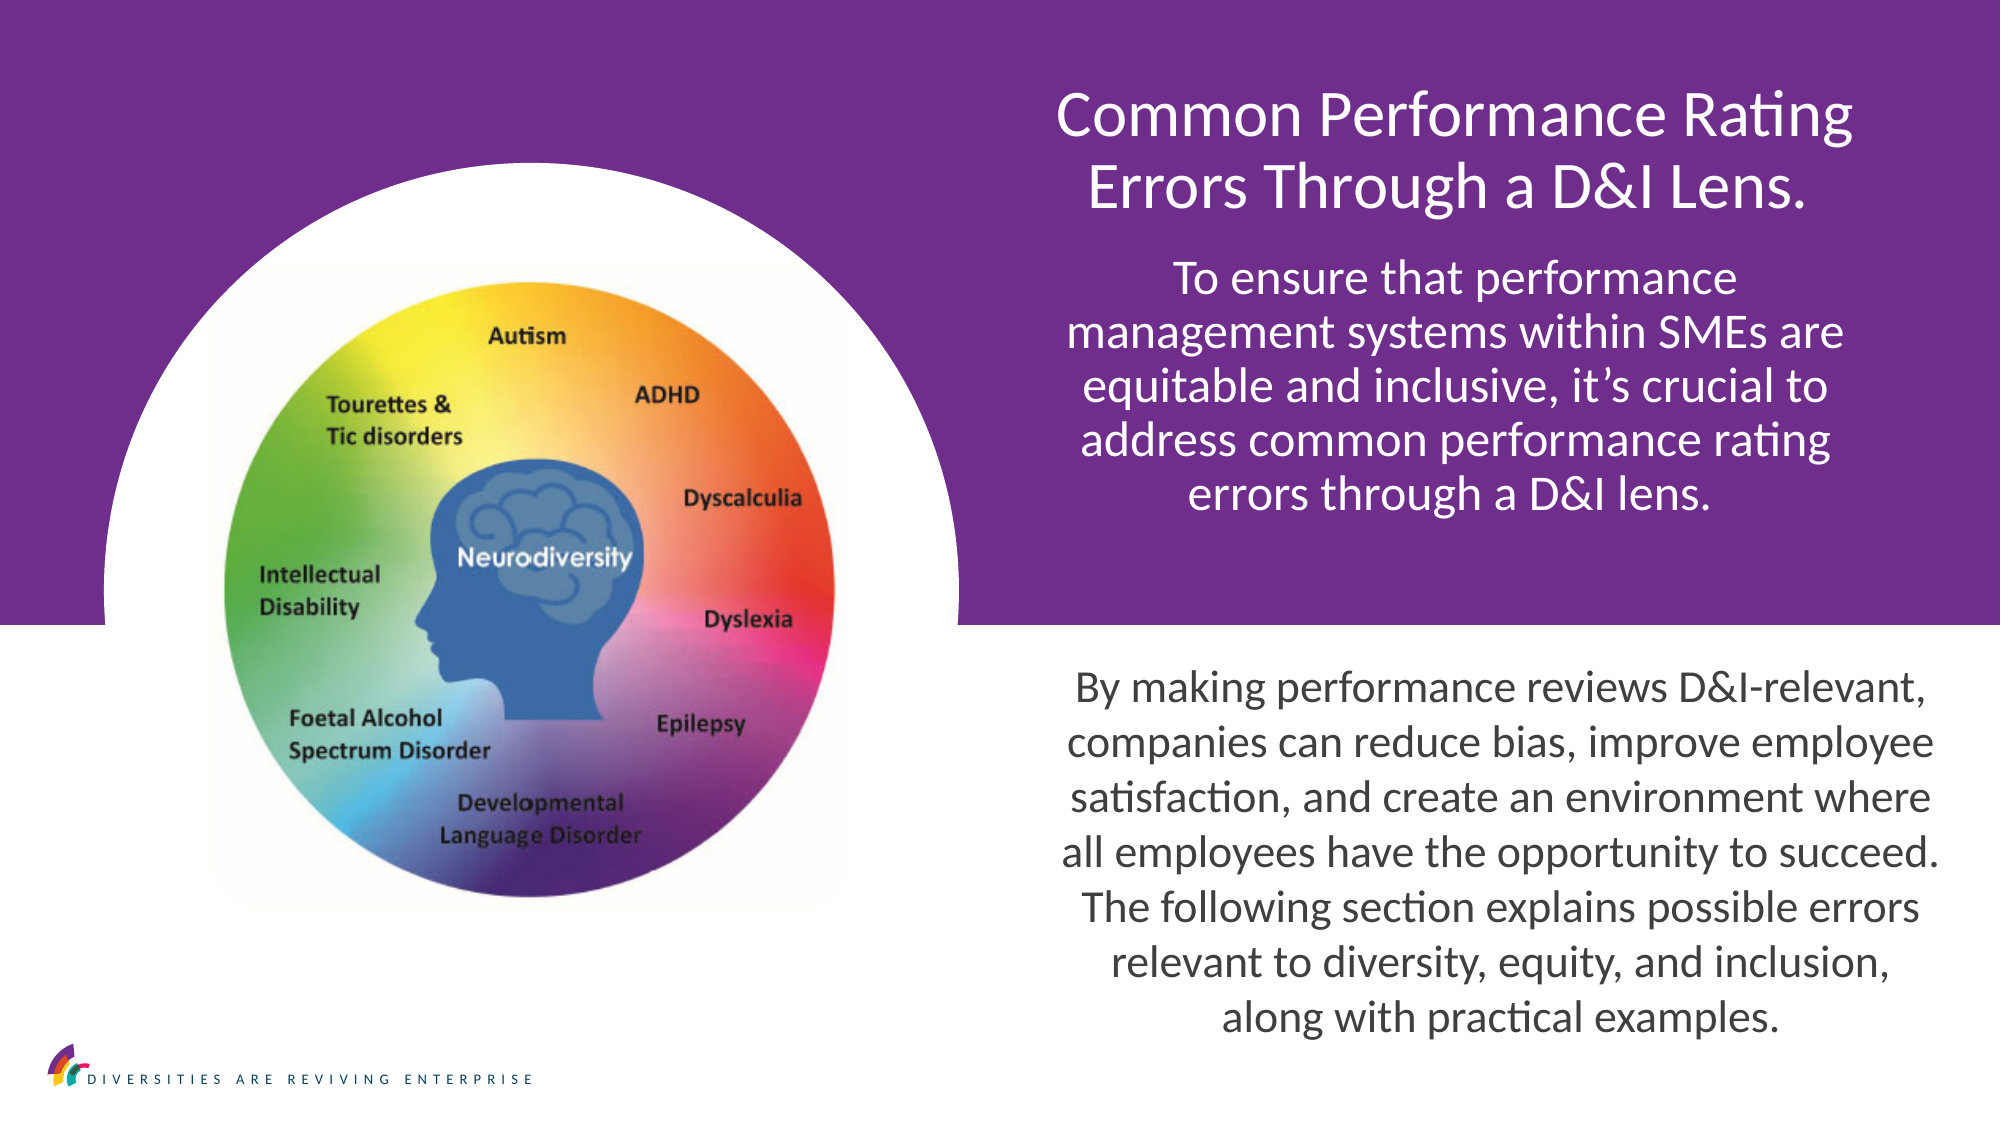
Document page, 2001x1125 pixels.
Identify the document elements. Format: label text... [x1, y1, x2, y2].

list To ensure that performance management systems within SMEs are equitable and inclusive, it’s crucial to address common performance rating errors through a D&I lens. [1041, 243, 1871, 601]
picture [103, 162, 959, 1018]
list Common Performance Rating Errors Through a D&I Lens. [1041, 24, 1871, 243]
text_box By making performance reviews D&I-relevant, companies can reduce bias, improve employee satisfaction, and create an environment where all employees have the opportunity to succeed. The following section explains possible errors relevant to diversity, equity, and inclusion, along with practical examples. [1040, 649, 1962, 1050]
